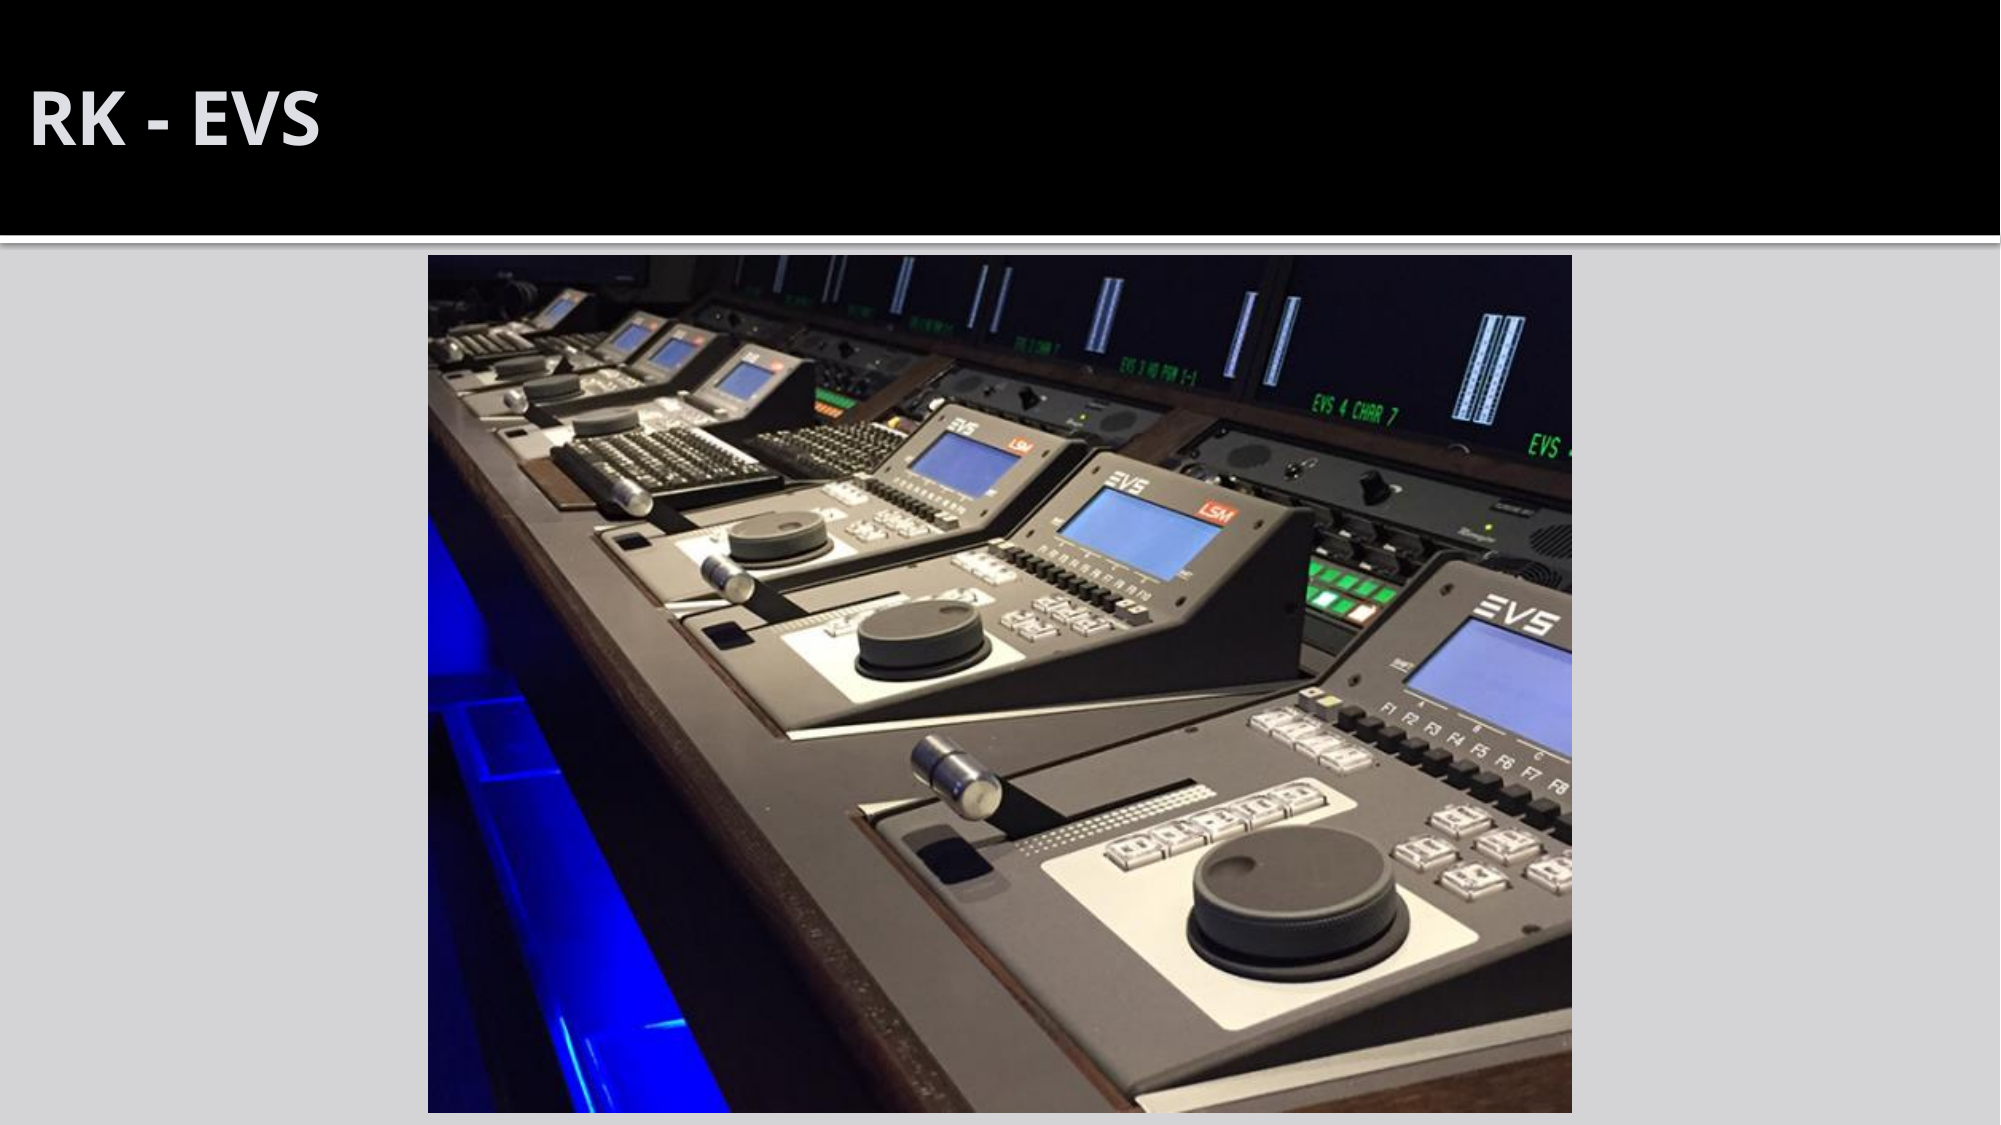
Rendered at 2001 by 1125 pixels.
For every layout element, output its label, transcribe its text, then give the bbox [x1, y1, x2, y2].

list [262, 237, 1725, 1113]
title RK - EVS [12, 12, 1675, 218]
picture [428, 255, 1572, 1113]
